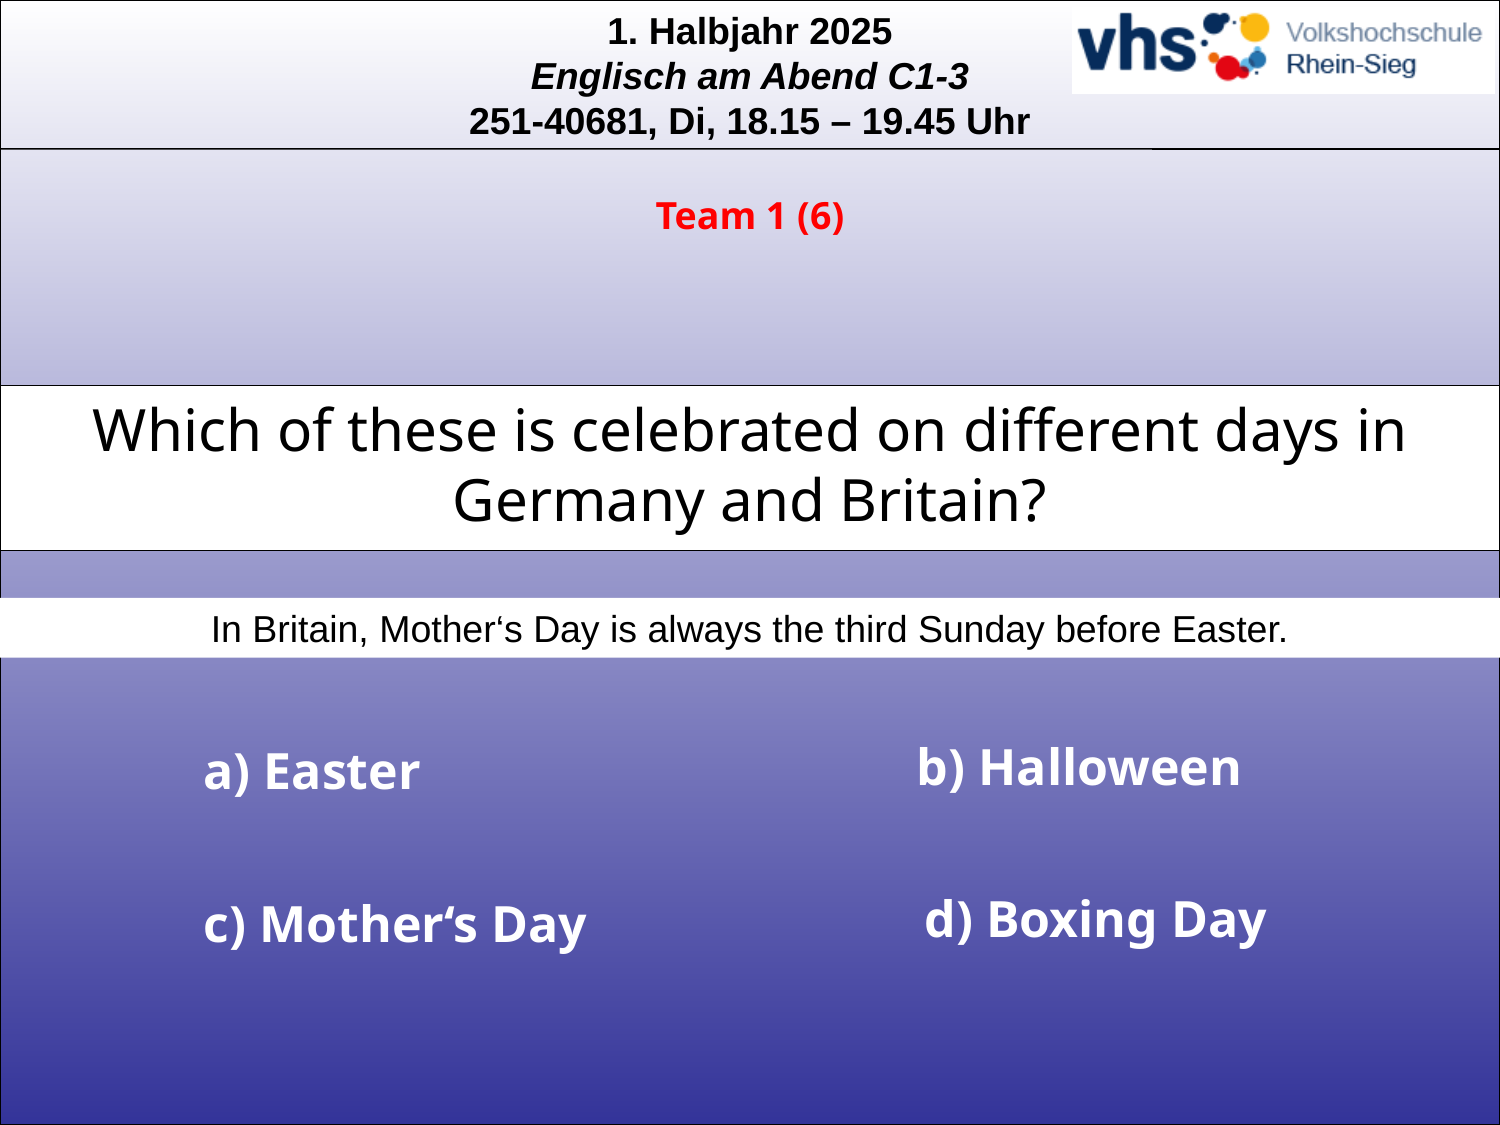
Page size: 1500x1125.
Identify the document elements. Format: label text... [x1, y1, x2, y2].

text_box In Britain, Mother‘s Day is always the third Sunday before Easter. [0, 597, 1500, 658]
title Which of these is celebrated on different days in Germany and Britain? [0, 385, 1500, 551]
picture [1072, 7, 1495, 94]
text_box d) Boxing Day [909, 879, 1500, 955]
text_box c) Mother‘s Day [188, 884, 875, 960]
text_box a) Easter [188, 732, 851, 808]
text_box b) Halloween [902, 727, 1500, 803]
text_box Team 1 (6) [0, 184, 1500, 245]
